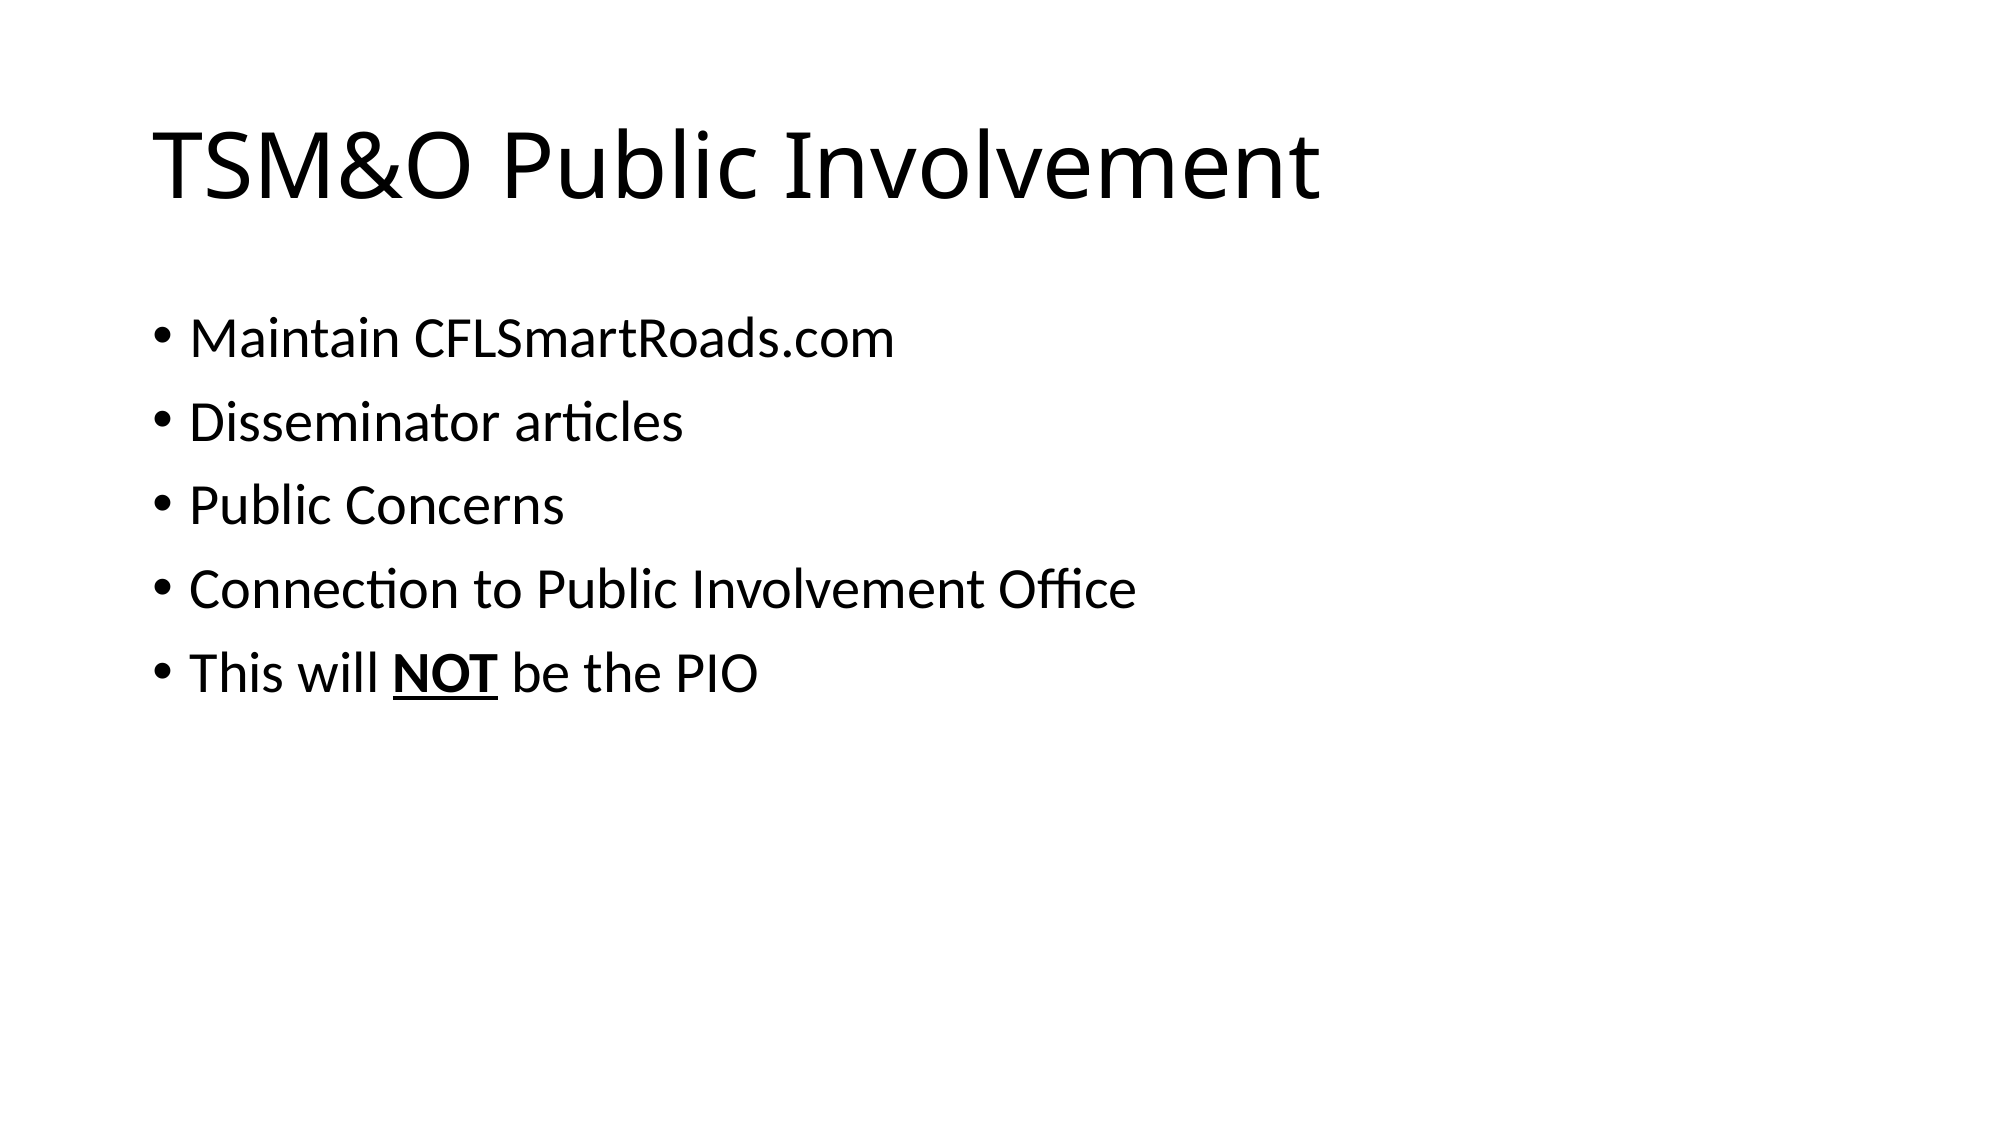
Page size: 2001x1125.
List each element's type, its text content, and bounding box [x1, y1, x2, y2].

title TSM&O Public Involvement [137, 59, 1863, 278]
list Maintain CFLSmartRoads.com Disseminator articles Public Concerns Connection to Public Involvement Office This will NOT be the PIO [137, 299, 1863, 1014]
